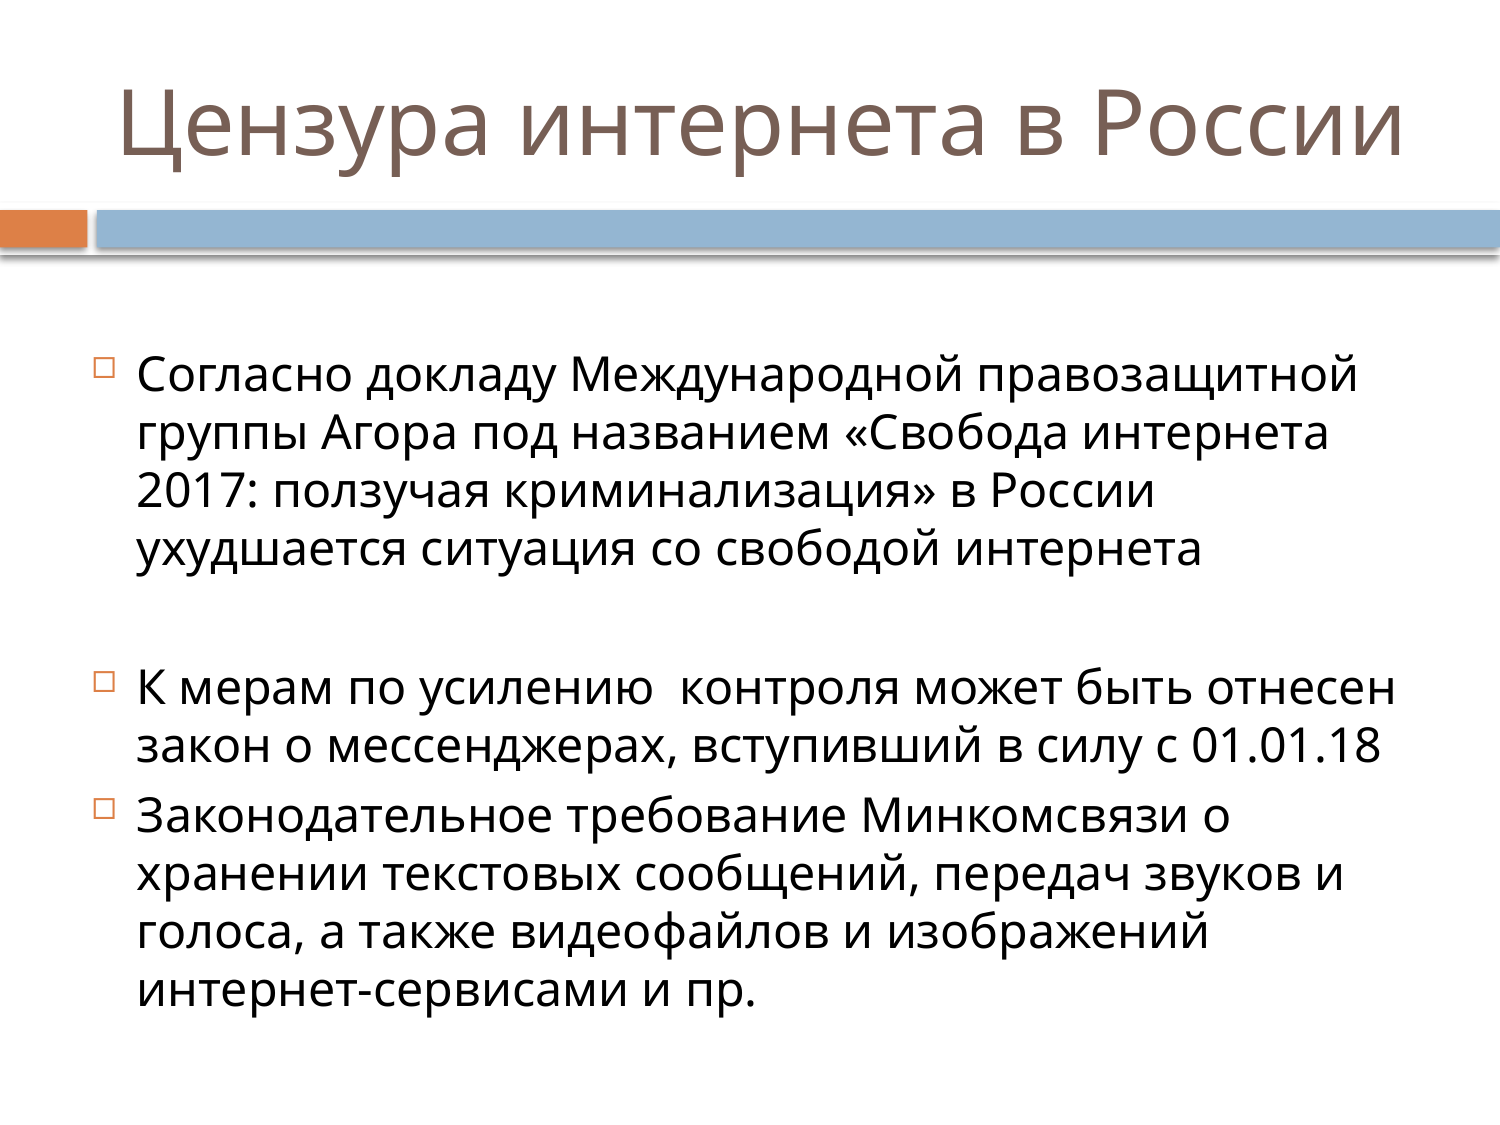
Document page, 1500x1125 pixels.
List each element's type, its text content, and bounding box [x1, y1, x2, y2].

list Согласно докладу Международной правозащитной группы Агора под названием «Свобода интернета 2017: ползучая криминализация» в России ухудшается ситуация со свободой интернета К мерам по усилению контроля может быть отнесен закон о мессенджерах, вступивший в силу с 01.01.18 Законодательное требование Минкомсвязи о хранении текстовых сообщений, передач звуков и голоса, а также видеофайлов и изображений интернет-сервисами и пр. [76, 196, 1427, 1053]
title Цензура интернета в России [100, 37, 1438, 200]
